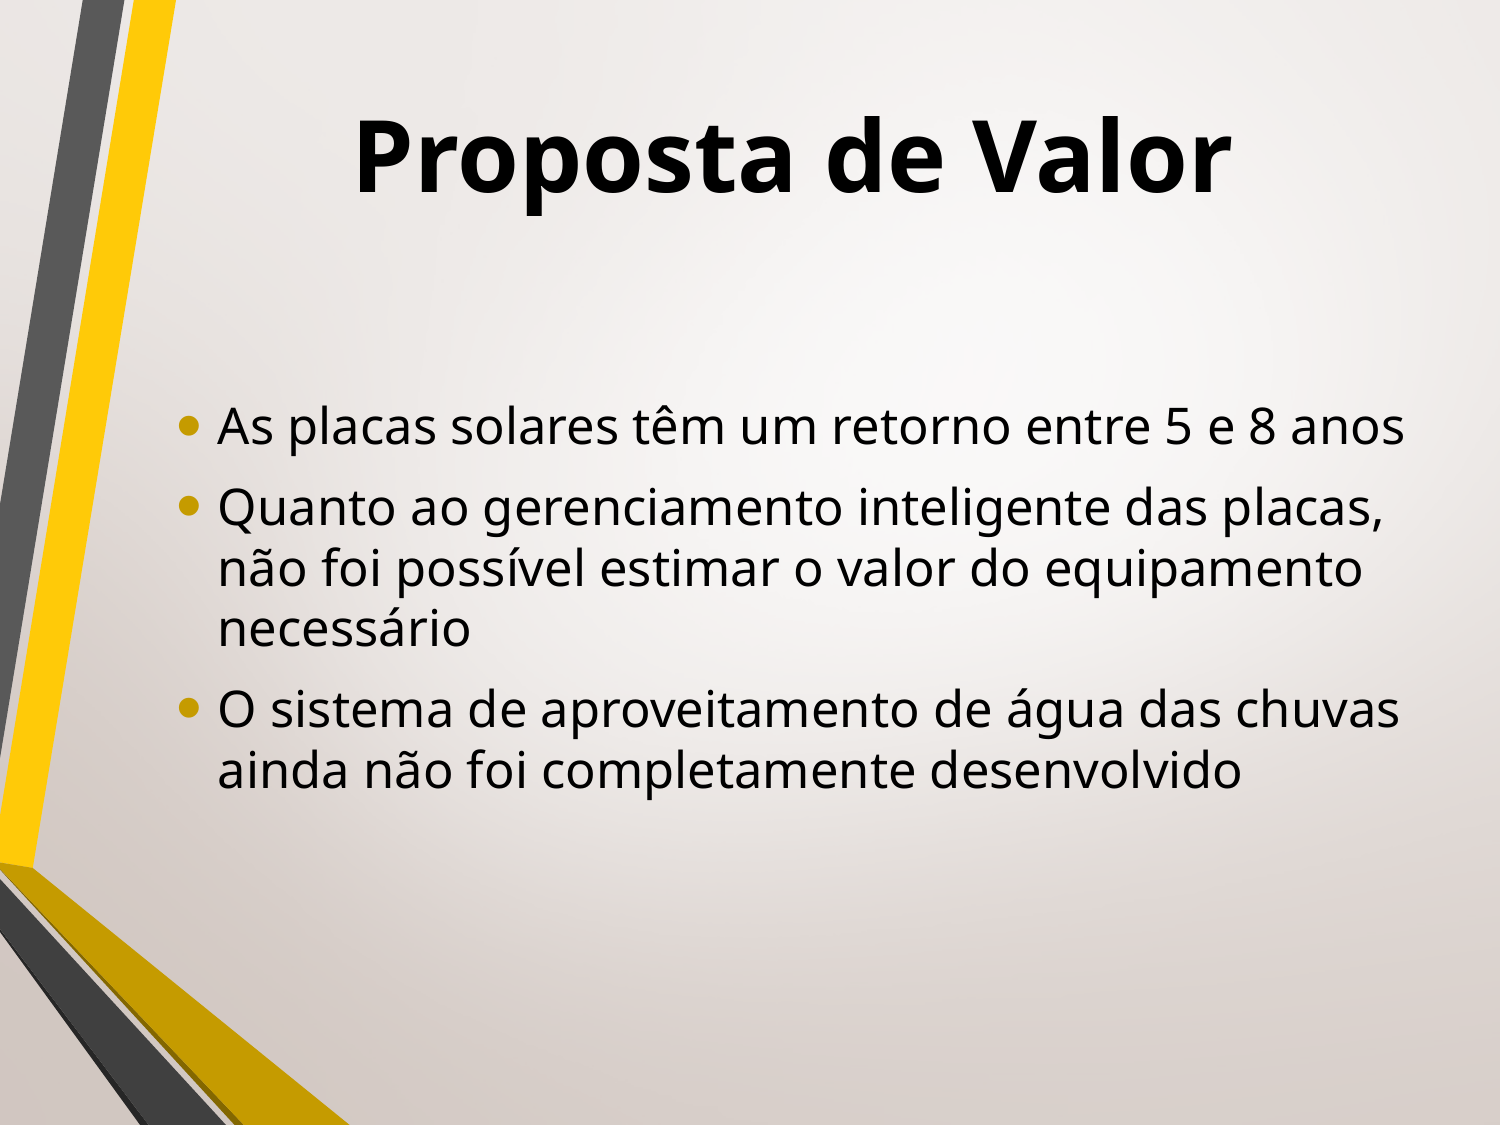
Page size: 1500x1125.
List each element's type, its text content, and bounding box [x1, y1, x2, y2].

title Proposta de Valor [161, 56, 1425, 248]
list As placas solares têm um retorno entre 5 e 8 anos Quanto ao gerenciamento inteligente das placas, não foi possível estimar o valor do equipamento necessário O sistema de aproveitamento de água das chuvas ainda não foi completamente desenvolvido [161, 322, 1425, 870]
